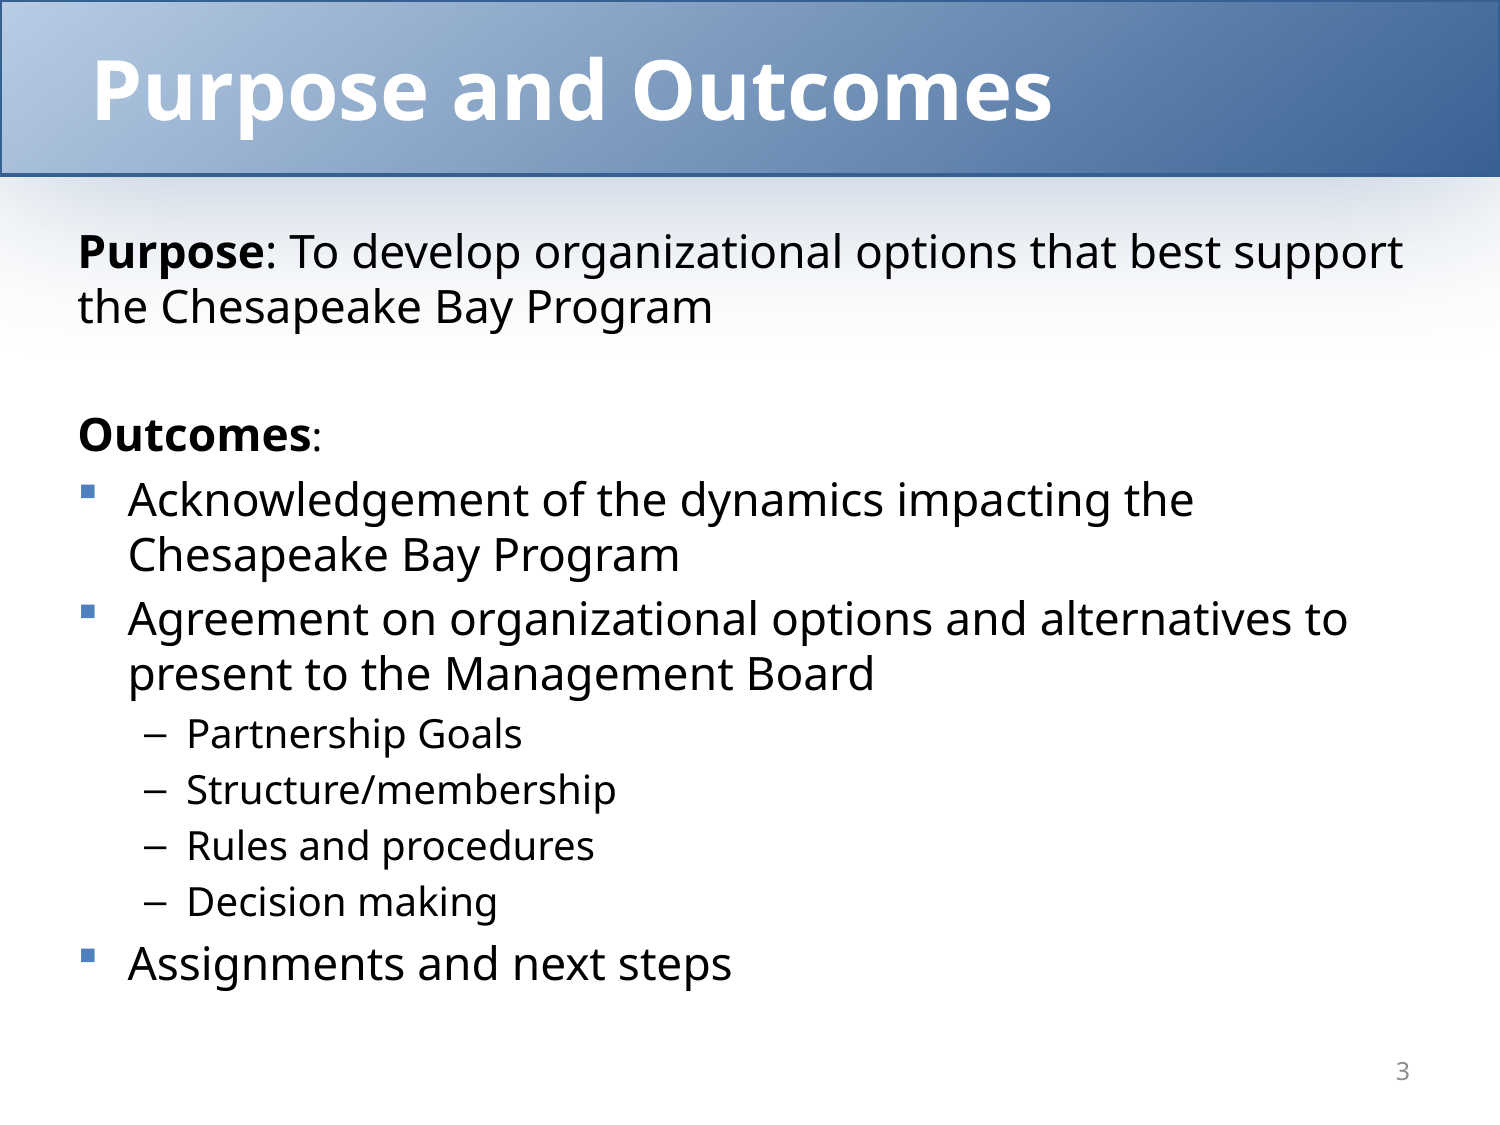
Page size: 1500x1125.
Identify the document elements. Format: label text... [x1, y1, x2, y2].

title Purpose and Outcomes [75, 0, 1350, 175]
list Purpose: To develop organizational options that best support the Chesapeake Bay Program Outcomes: Acknowledgement of the dynamics impacting the Chesapeake Bay Program Agreement on organizational options and alternatives to present to the Management Board Partnership Goals Structure/membership Rules and procedures Decision making Assignments and next steps [62, 214, 1450, 1005]
slide_number 3 [1074, 1042, 1425, 1103]
